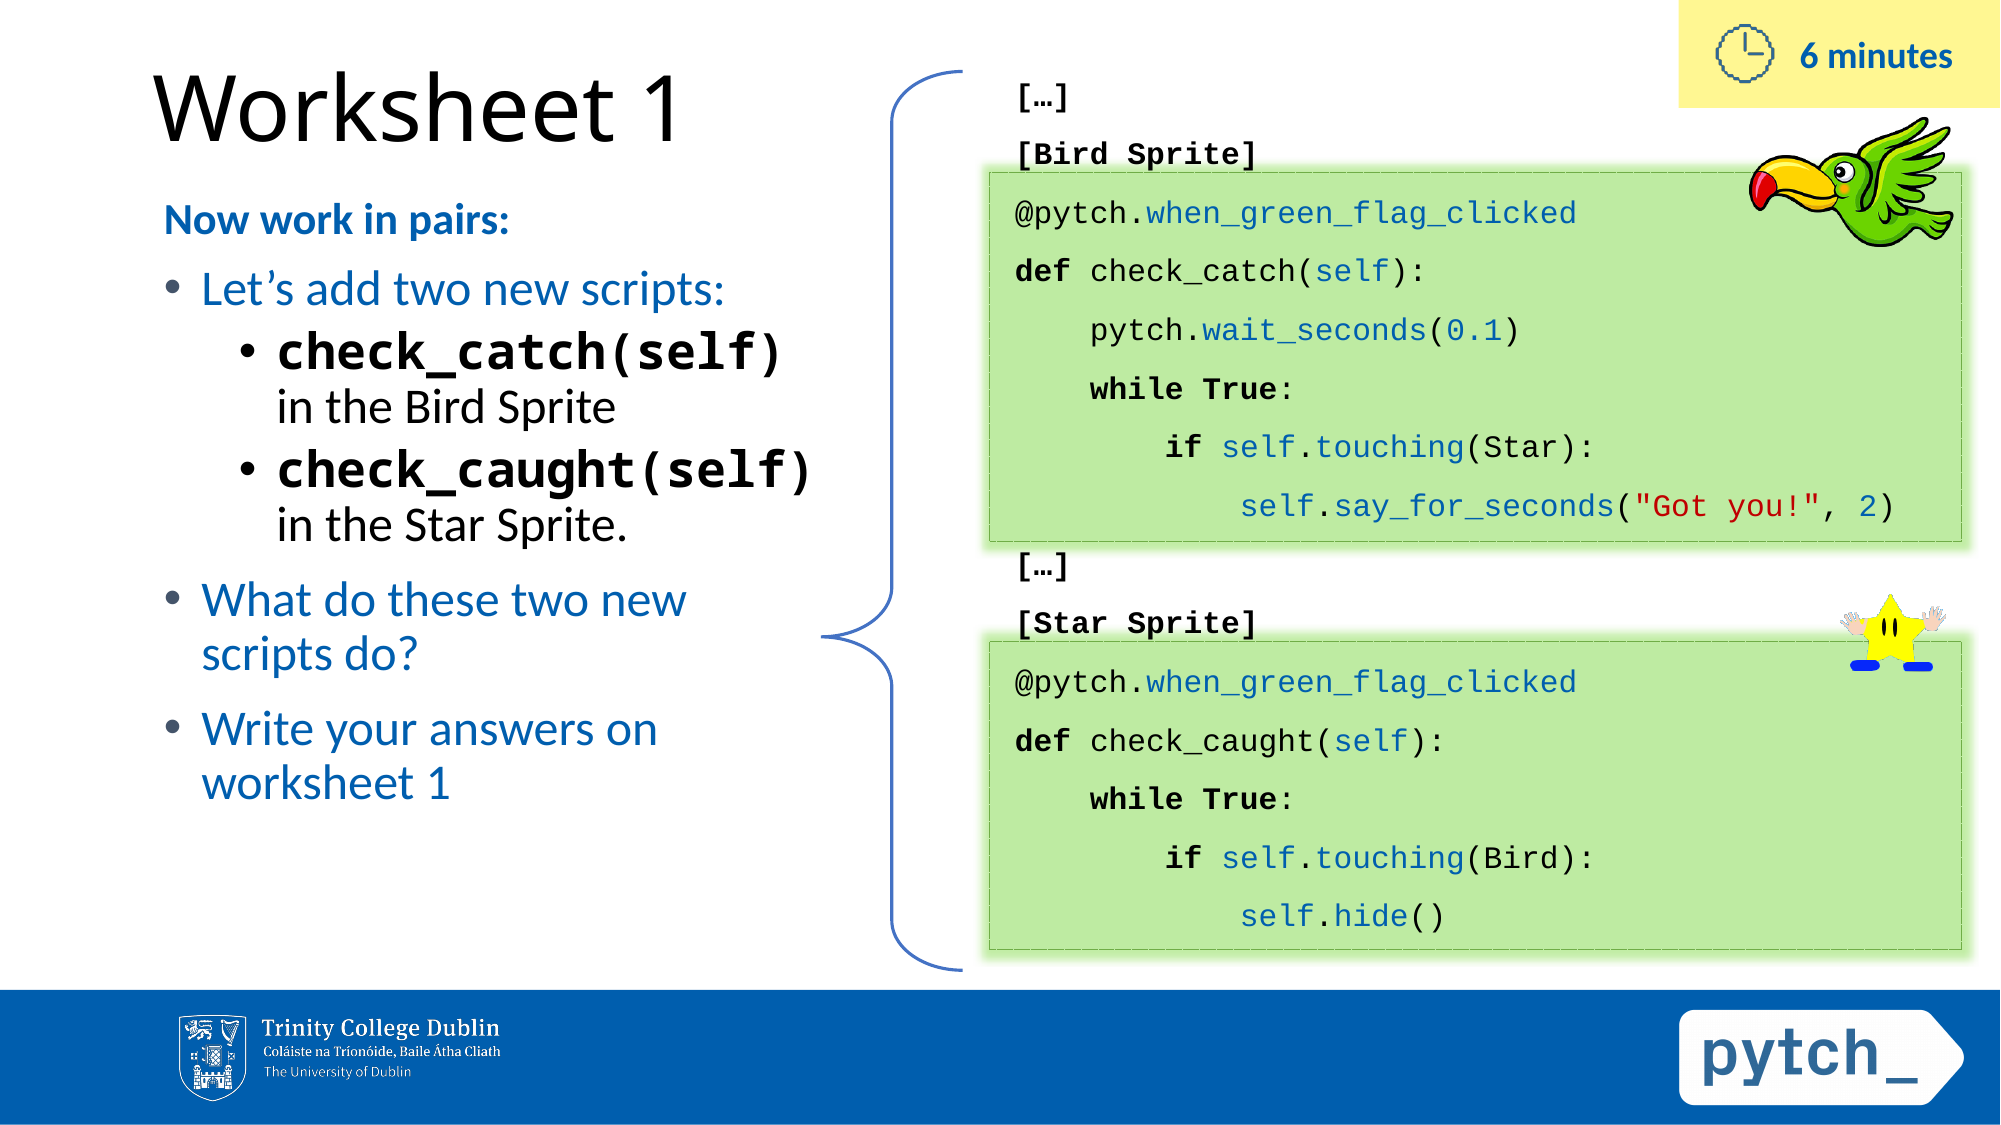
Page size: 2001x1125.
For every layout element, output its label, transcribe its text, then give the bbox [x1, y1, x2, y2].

text_box Now work in pairs: [148, 188, 876, 372]
picture [1840, 594, 1946, 676]
picture [1590, 894, 2001, 1125]
text_box [989, 189, 999, 542]
list Let’s add two new scripts: check_catch(self) in the Bird Sprite check_caught(self) in the Star Sprite. What do these two new scripts do? Write your answers on worksheet 1 [148, 372, 839, 822]
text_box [1678, 0, 2000, 108]
picture [1749, 113, 1954, 247]
text_box [989, 641, 1962, 950]
picture [178, 1014, 502, 1102]
title Worksheet 1 [137, 33, 1678, 189]
list […] [Bird Sprite] @pytch.when_green_flag_clicked def check_catch(self): pytch.wait_seconds(0.1) while True: if self.touching(Star): self.say_for_seconds("Got you!", 2) […] [Star Sprite] @pytch.when_green_flag_clicked def check_caught(self): while True: if self.touching(Bird): self.hide() [999, 71, 1987, 932]
text_box [820, 69, 963, 972]
